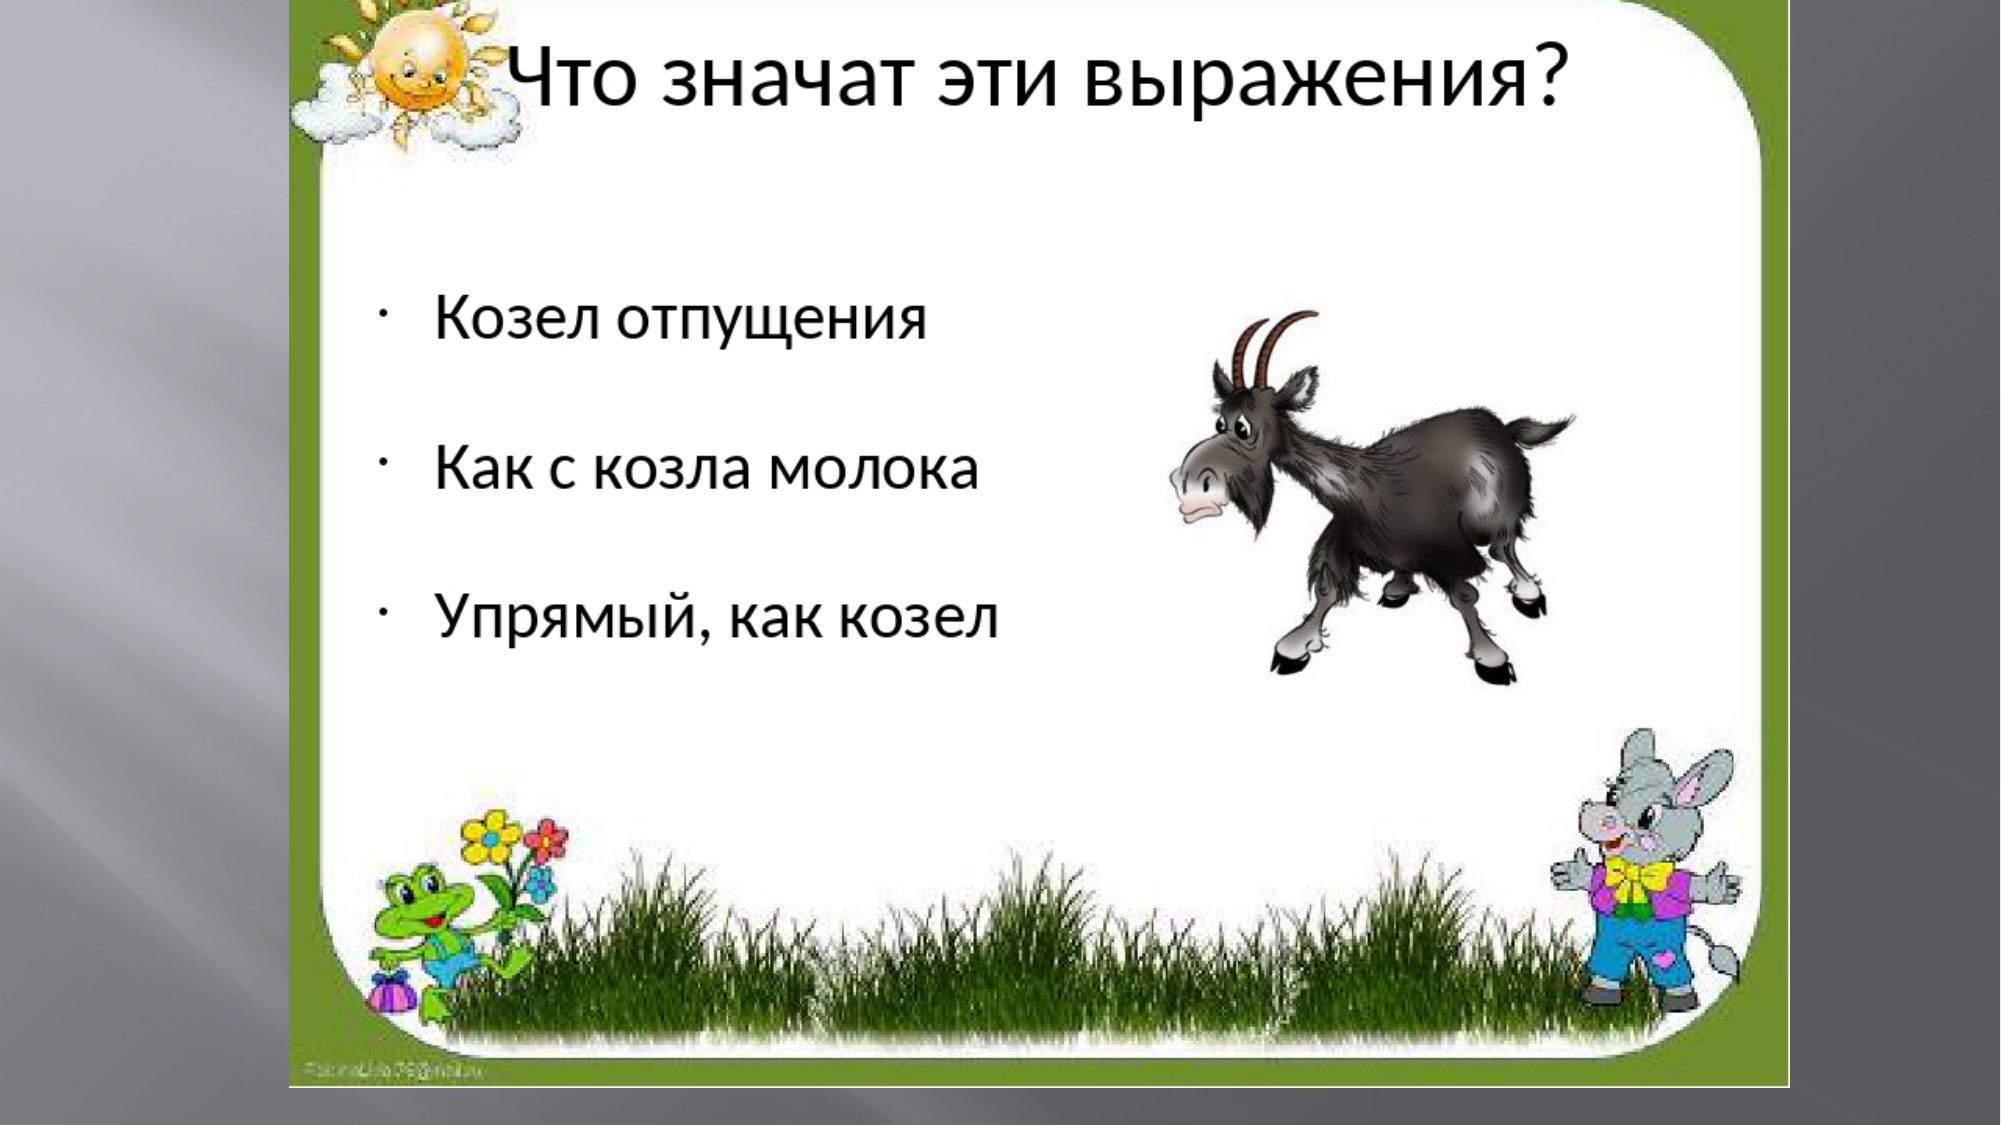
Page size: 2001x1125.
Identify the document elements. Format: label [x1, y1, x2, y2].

picture [288, 0, 1790, 1088]
